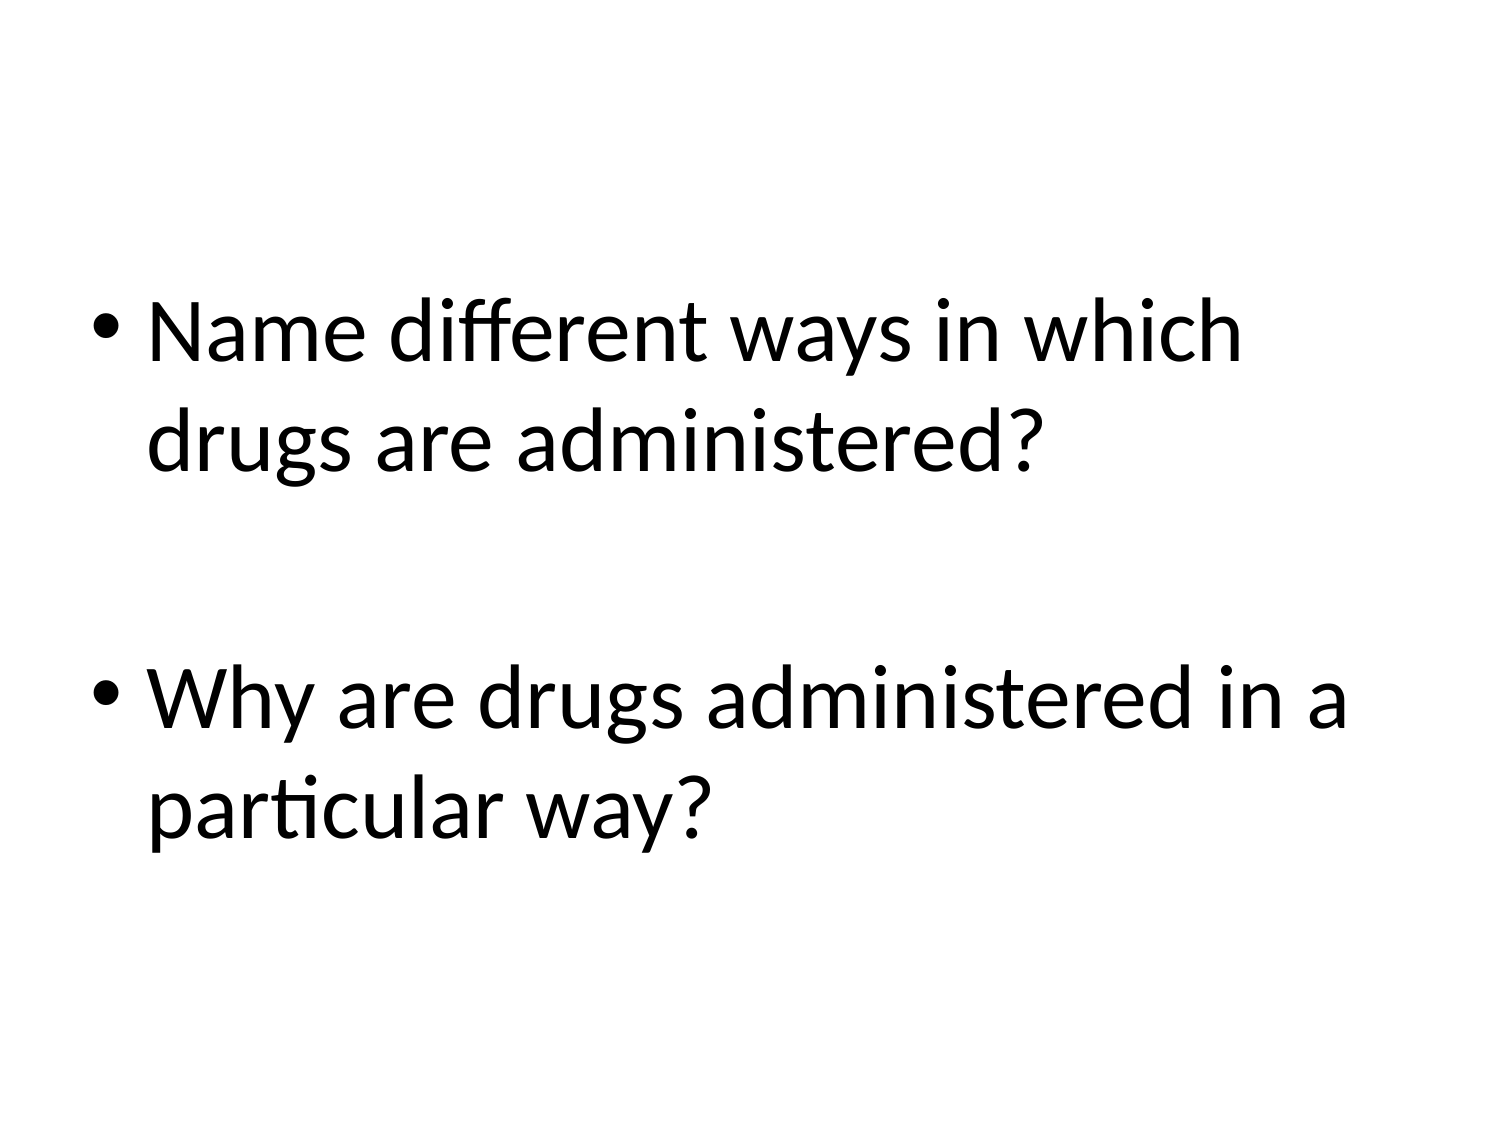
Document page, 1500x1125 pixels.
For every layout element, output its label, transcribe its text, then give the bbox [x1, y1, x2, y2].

list Name different ways in which drugs are administered? Why are drugs administered in a particular way? [75, 262, 1425, 1005]
